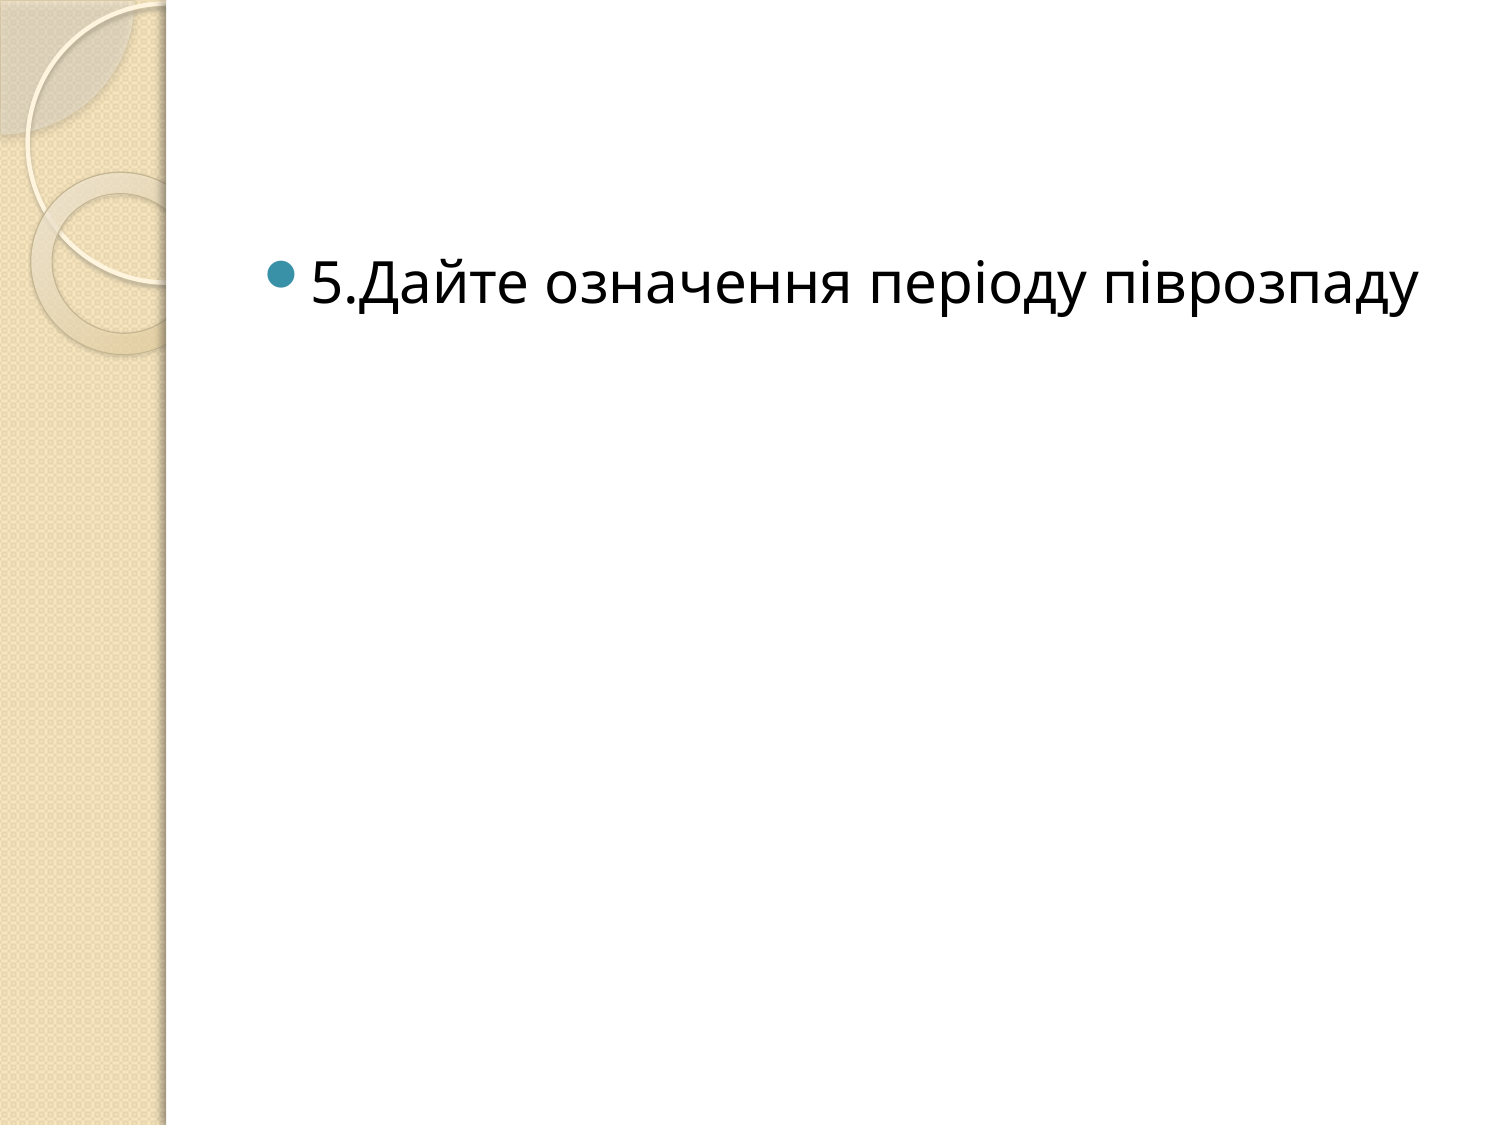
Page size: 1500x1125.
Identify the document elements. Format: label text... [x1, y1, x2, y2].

list 5.Дайте означення періоду піврозпаду [235, 237, 1466, 1025]
